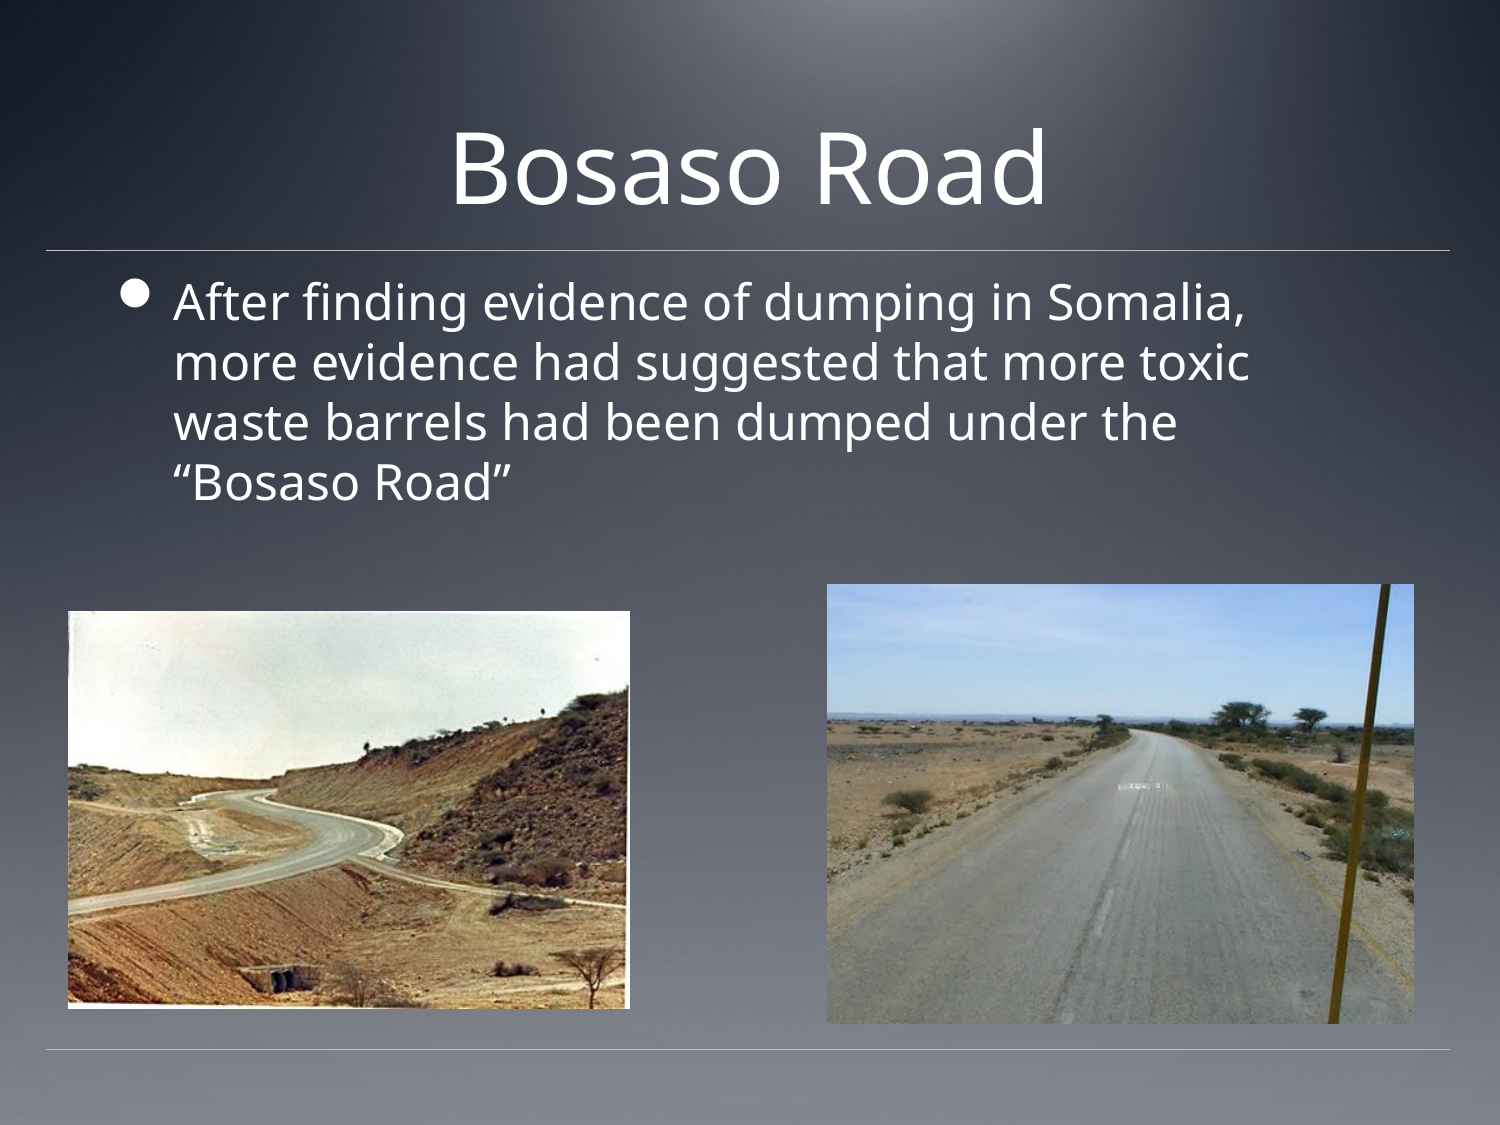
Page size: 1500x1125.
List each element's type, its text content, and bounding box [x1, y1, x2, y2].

picture [66, 609, 632, 1011]
list After finding evidence of dumping in Somalia, more evidence had suggested that more toxic waste barrels had been dumped under the “Bosaso Road” [101, 262, 1394, 1024]
picture [825, 582, 1416, 1026]
title Bosaso Road [105, 17, 1394, 233]
